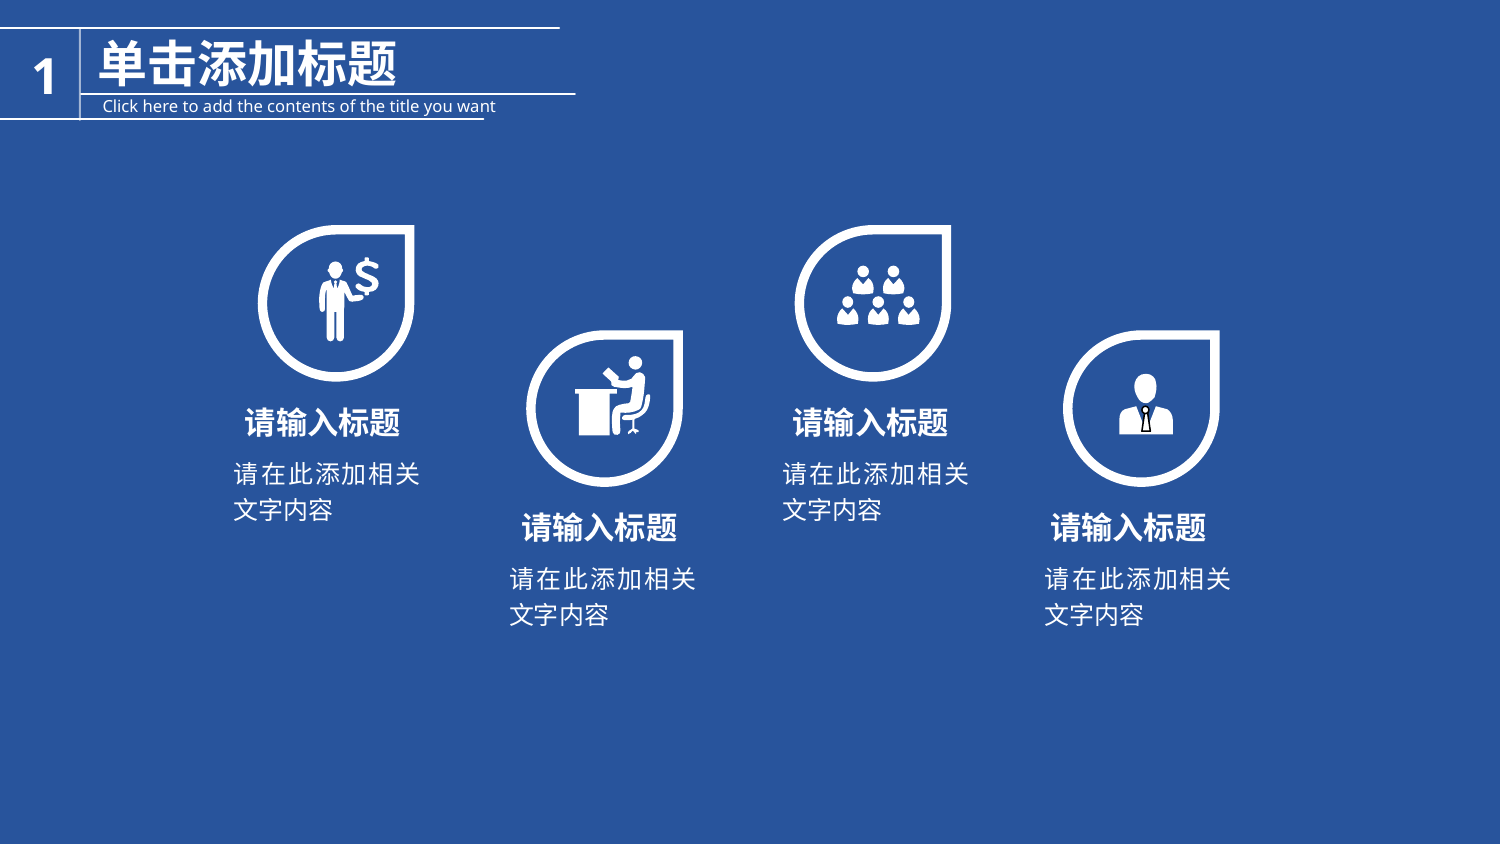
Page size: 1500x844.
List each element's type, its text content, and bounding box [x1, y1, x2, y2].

text_box Click here to add the contents of the title you want [87, 88, 512, 94]
text_box 请输入标题 [233, 397, 439, 447]
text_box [799, 229, 947, 377]
text_box Click here to add the contents of the title you want [87, 95, 512, 124]
text_box 请在此添加相关文字内容 [222, 446, 433, 530]
text_box 请输入标题 [510, 502, 715, 552]
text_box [1067, 334, 1215, 483]
text_box 请输入标题 [781, 397, 987, 447]
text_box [262, 229, 410, 377]
text_box 单击添加标题 [82, 29, 413, 94]
text_box 请在此添加相关文字内容 [497, 552, 708, 636]
text_box 请在此添加相关文字内容 [771, 446, 982, 530]
text_box 1 [16, 36, 66, 112]
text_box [530, 334, 679, 483]
text_box 请在此添加相关文字内容 [1033, 552, 1244, 636]
text_box 请输入标题 [1038, 502, 1244, 552]
